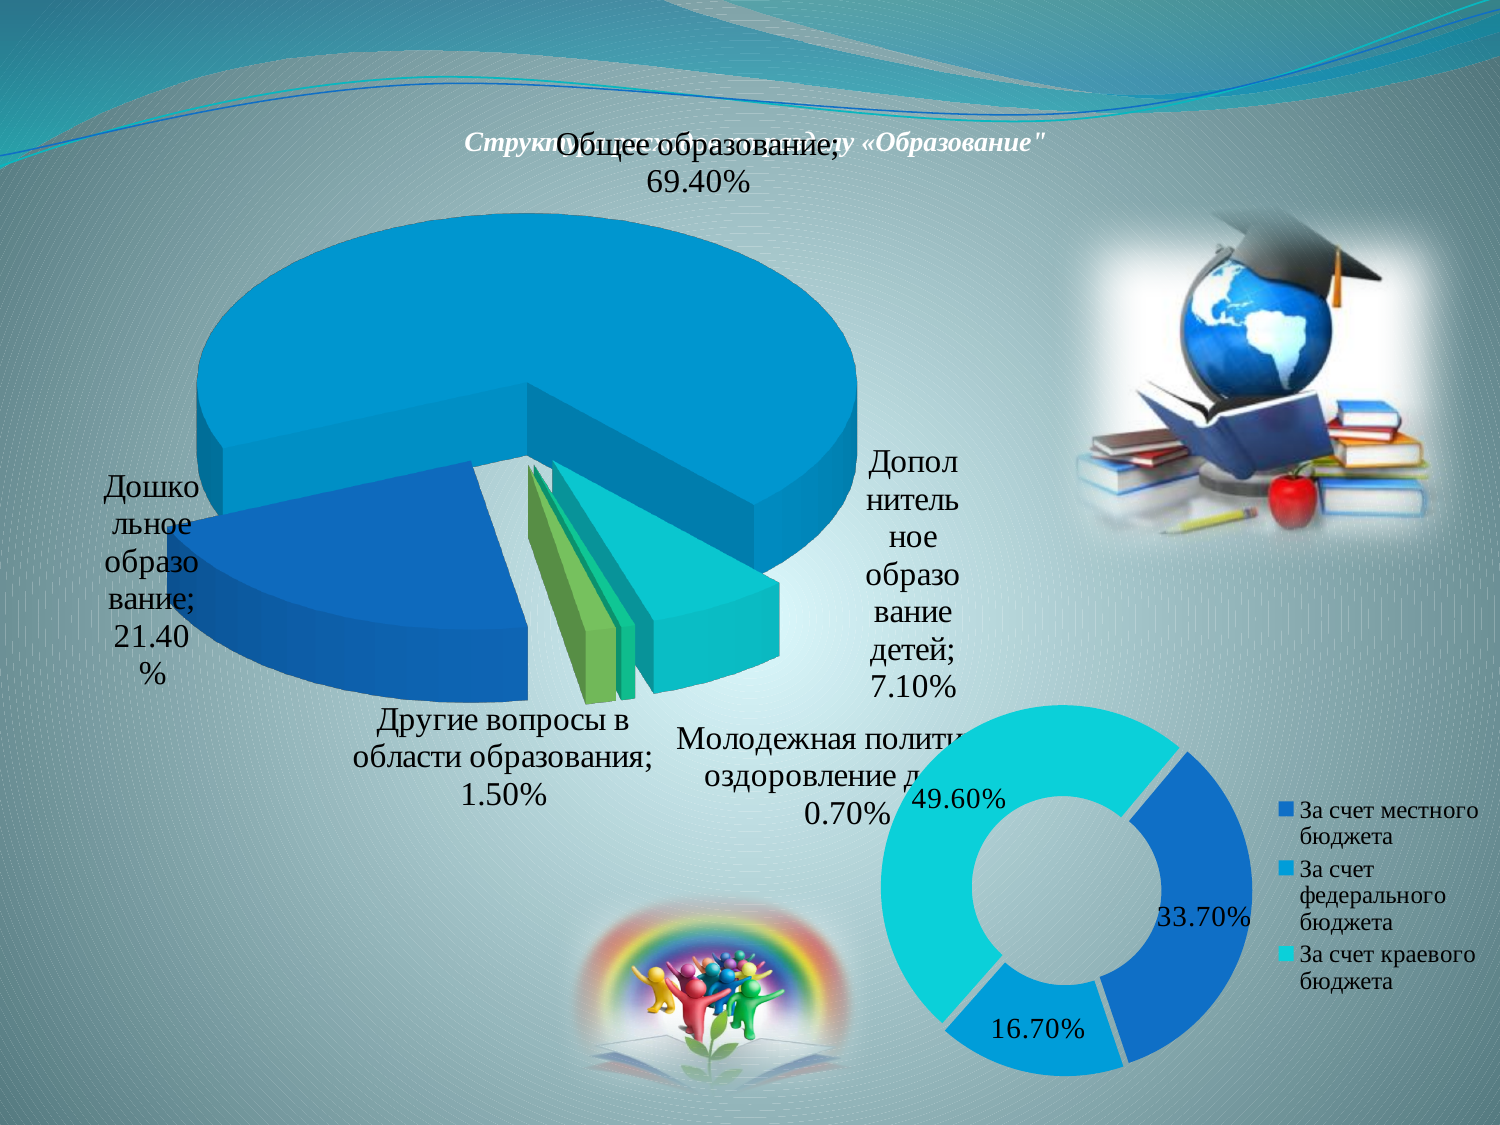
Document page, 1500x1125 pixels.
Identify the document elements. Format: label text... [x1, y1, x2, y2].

chart [548, 881, 861, 1107]
chart [17, 125, 1500, 1125]
picture [1045, 196, 1478, 575]
title Структура расходов по разделу «Образование" [75, 115, 1438, 195]
table_cell 0 [1117, 128, 1125, 196]
